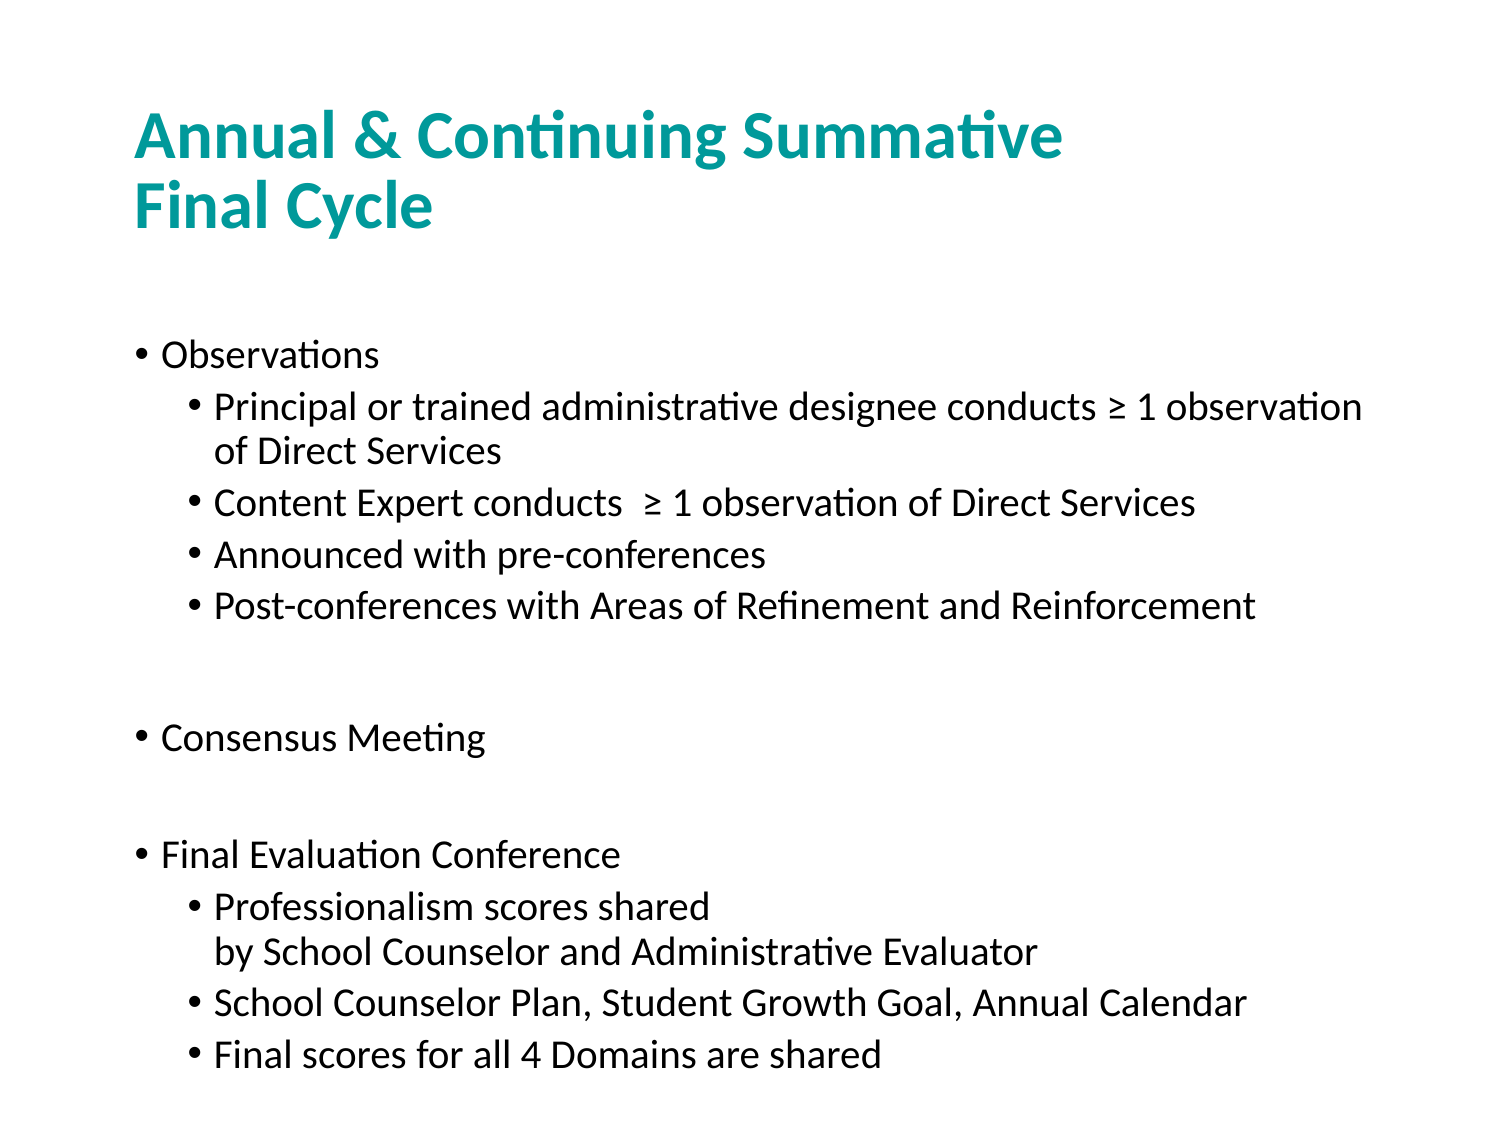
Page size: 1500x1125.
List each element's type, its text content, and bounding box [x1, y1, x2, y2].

list Observations Principal or trained administrative designee conducts ≥ 1 observation of Direct Services Content Expert conducts ≥ 1 observation of Direct Services Announced with pre-conferences Post-conferences with Areas of Refinement and Reinforcement Consensus Meeting Final Evaluation Conference Professionalism scores shared by School Counselor and Administrative Evaluator School Counselor Plan, Student Growth Goal, Annual Calendar Final scores for all 4 Domains are shared [134, 269, 1366, 1082]
title Annual & Continuing Summative Final Cycle [134, 32, 1366, 243]
